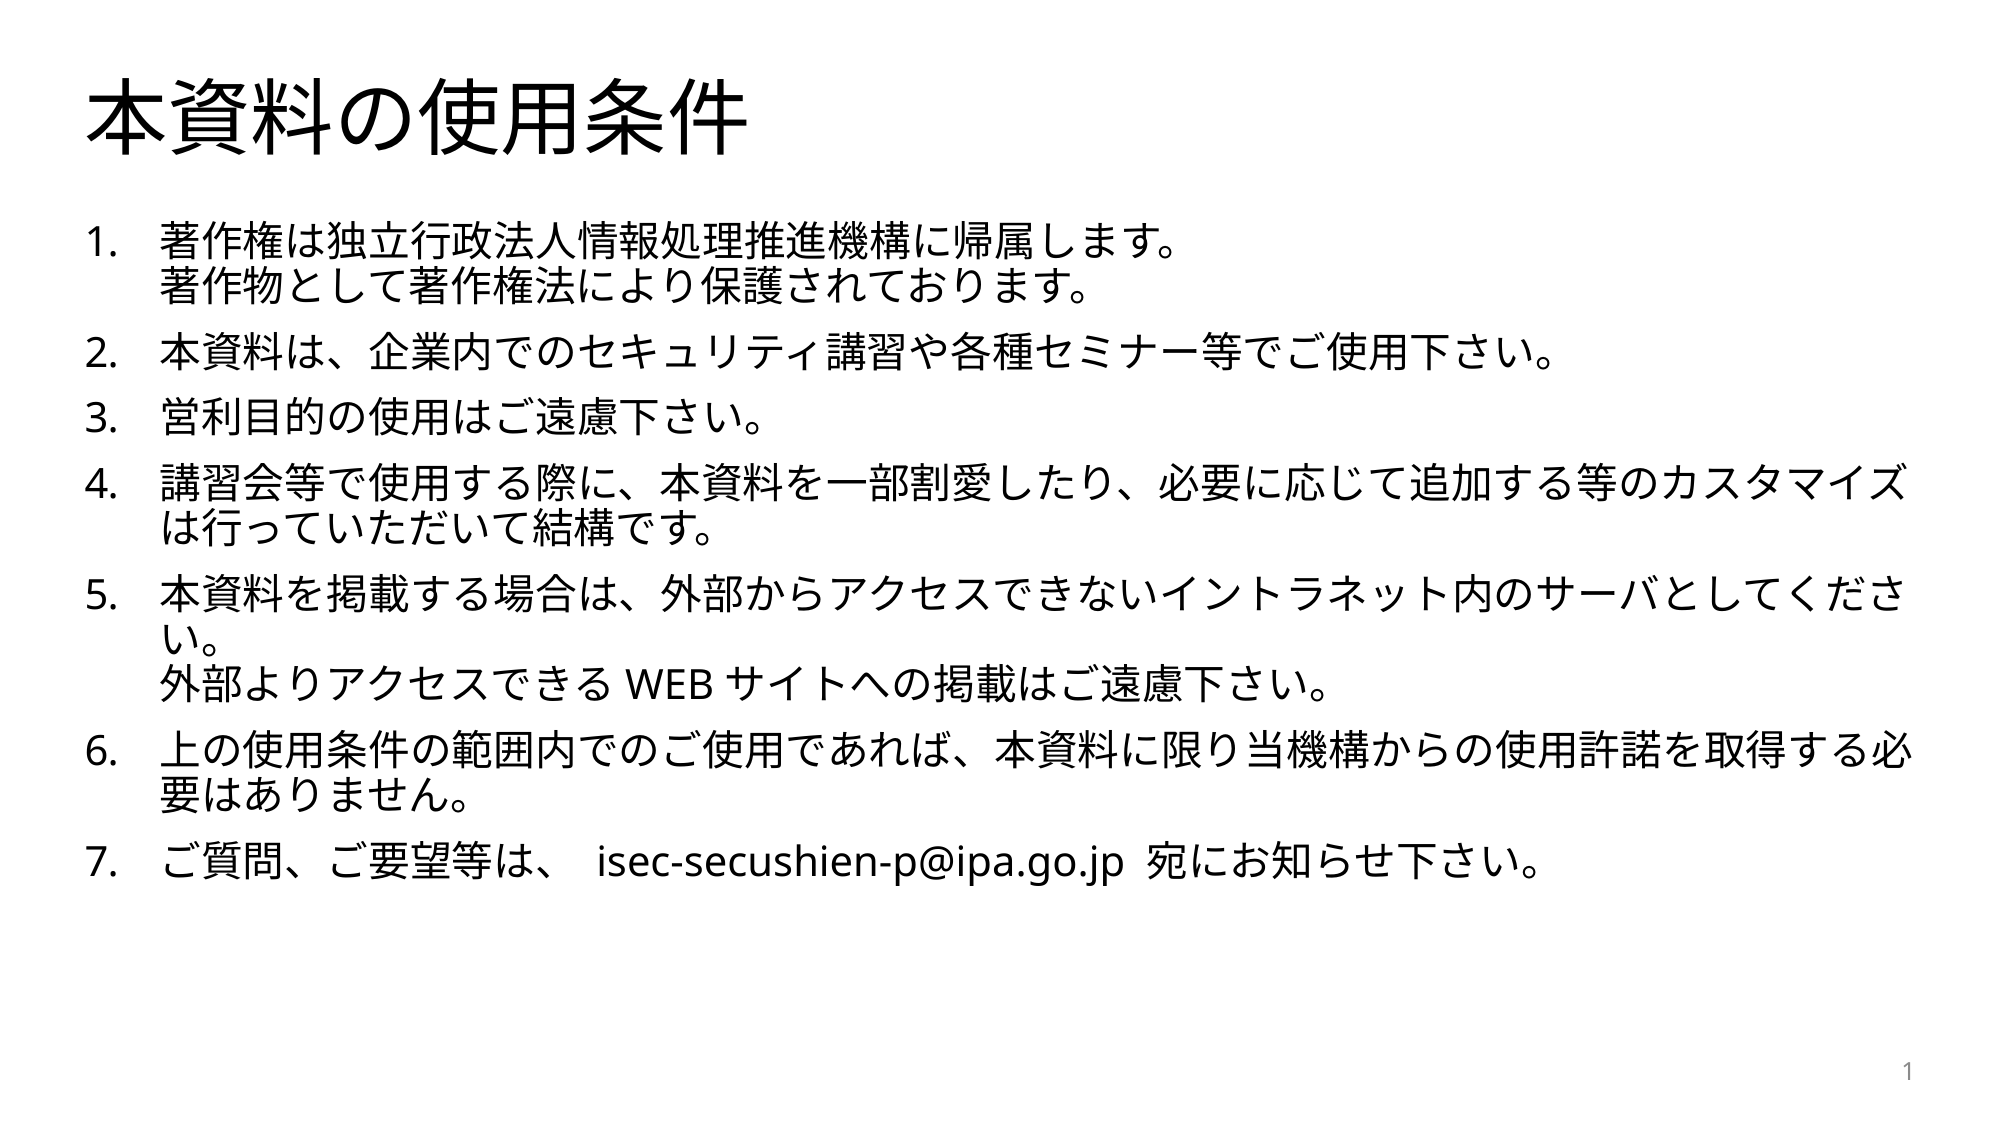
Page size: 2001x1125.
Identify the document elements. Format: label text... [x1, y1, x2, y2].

title 本資料の使用条件 [69, 59, 1931, 183]
list 著作権は独立行政法人情報処理推進機構に帰属します。 著作物として著作権法により保護されております。 本資料は、企業内でのセキュリティ講習や各種セミナー等でご使用下さい。 営利目的の使用はご遠慮下さい。 講習会等で使用する際に、本資料を一部割愛したり、必要に応じて追加する等のカスタマイズは行っていただいて結構です。 本資料を掲載する場合は、外部からアクセスできないイントラネット内のサーバとしてください。 外部よりアクセスできるWEBサイトへの掲載はご遠慮下さい。 上の使用条件の範囲内でのご使用であれば、本資料に限り当機構からの使用許諾を取得する必要はありません。 ご質問、ご要望等は、 isec-secushien-p@ipa.go.jp 宛にお知らせ下さい。 [69, 212, 1931, 1014]
slide_number 1 [1480, 1042, 1931, 1103]
